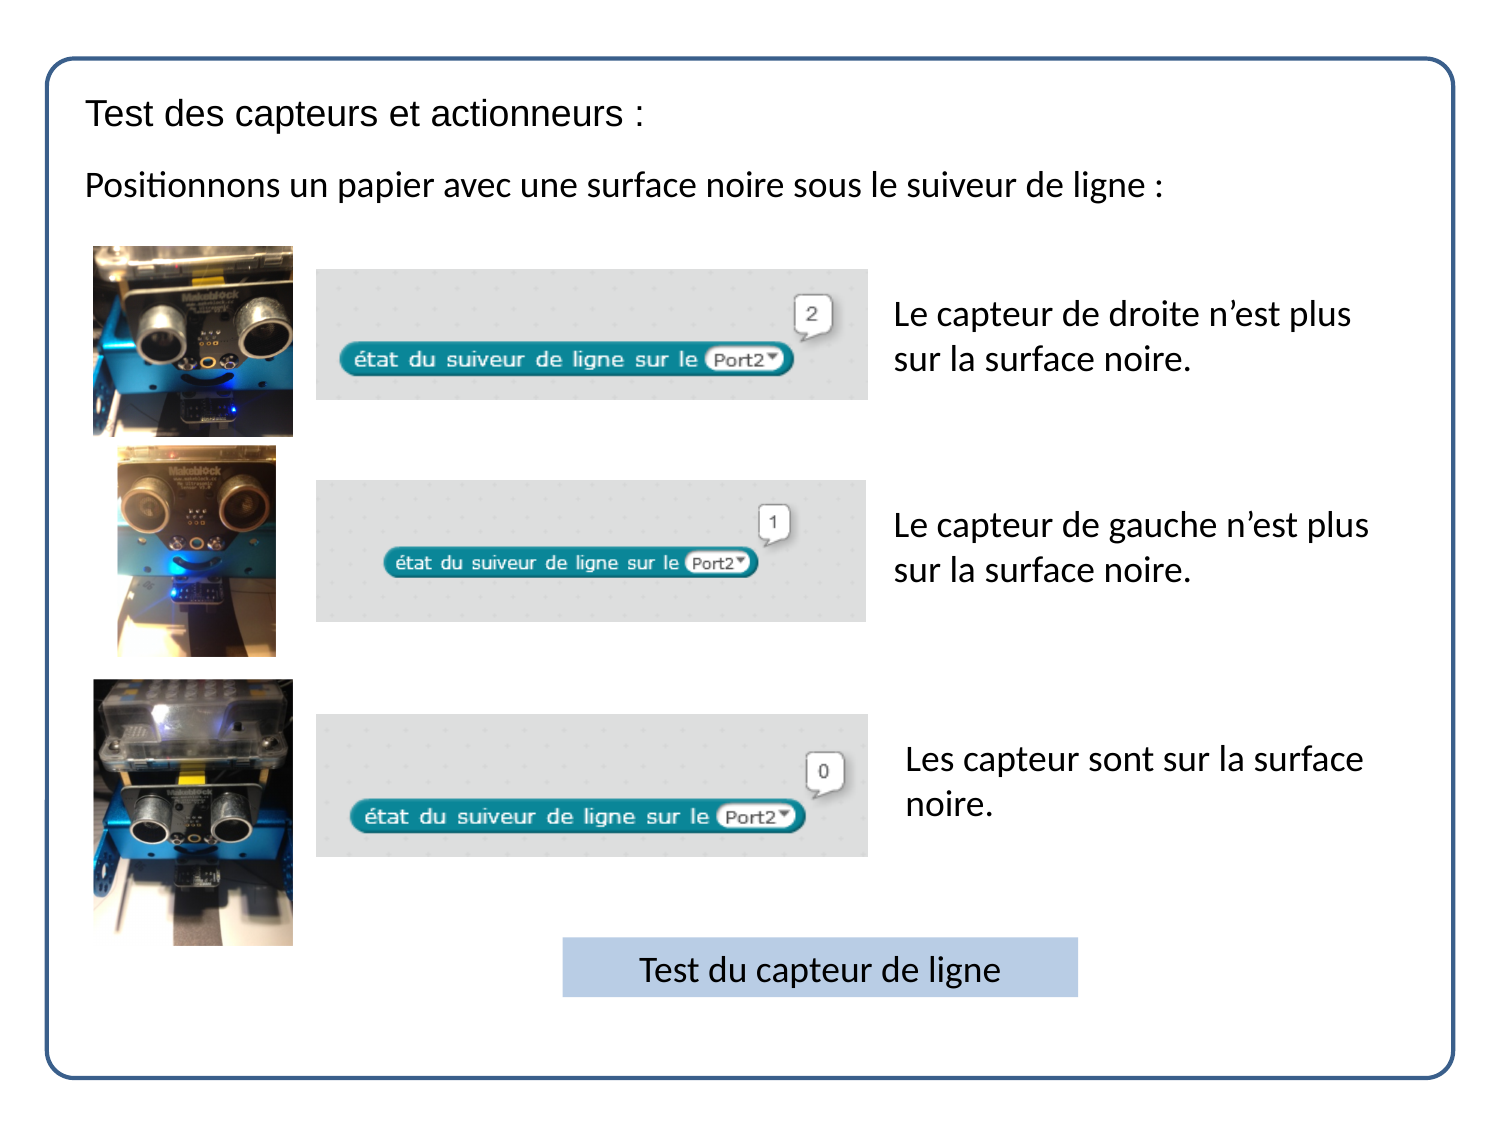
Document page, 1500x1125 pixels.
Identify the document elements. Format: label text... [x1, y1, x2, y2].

text_box [44, 56, 1456, 1081]
picture [90, 446, 302, 657]
text_box Le capteur de droite n’est plus sur la surface noire. [878, 281, 1395, 386]
text_box Test des capteurs et actionneurs : [70, 81, 1418, 142]
text_box Les capteur sont sur la surface noire. [890, 726, 1407, 832]
picture [93, 245, 294, 437]
text_box Test du capteur de ligne [562, 937, 1079, 998]
picture [316, 269, 868, 400]
picture [316, 480, 866, 622]
picture [60, 680, 868, 946]
text_box Positionnons un papier avec une surface noire sous le suiveur de ligne : [70, 152, 1372, 213]
text_box Le capteur de gauche n’est plus sur la surface noire. [878, 492, 1395, 597]
